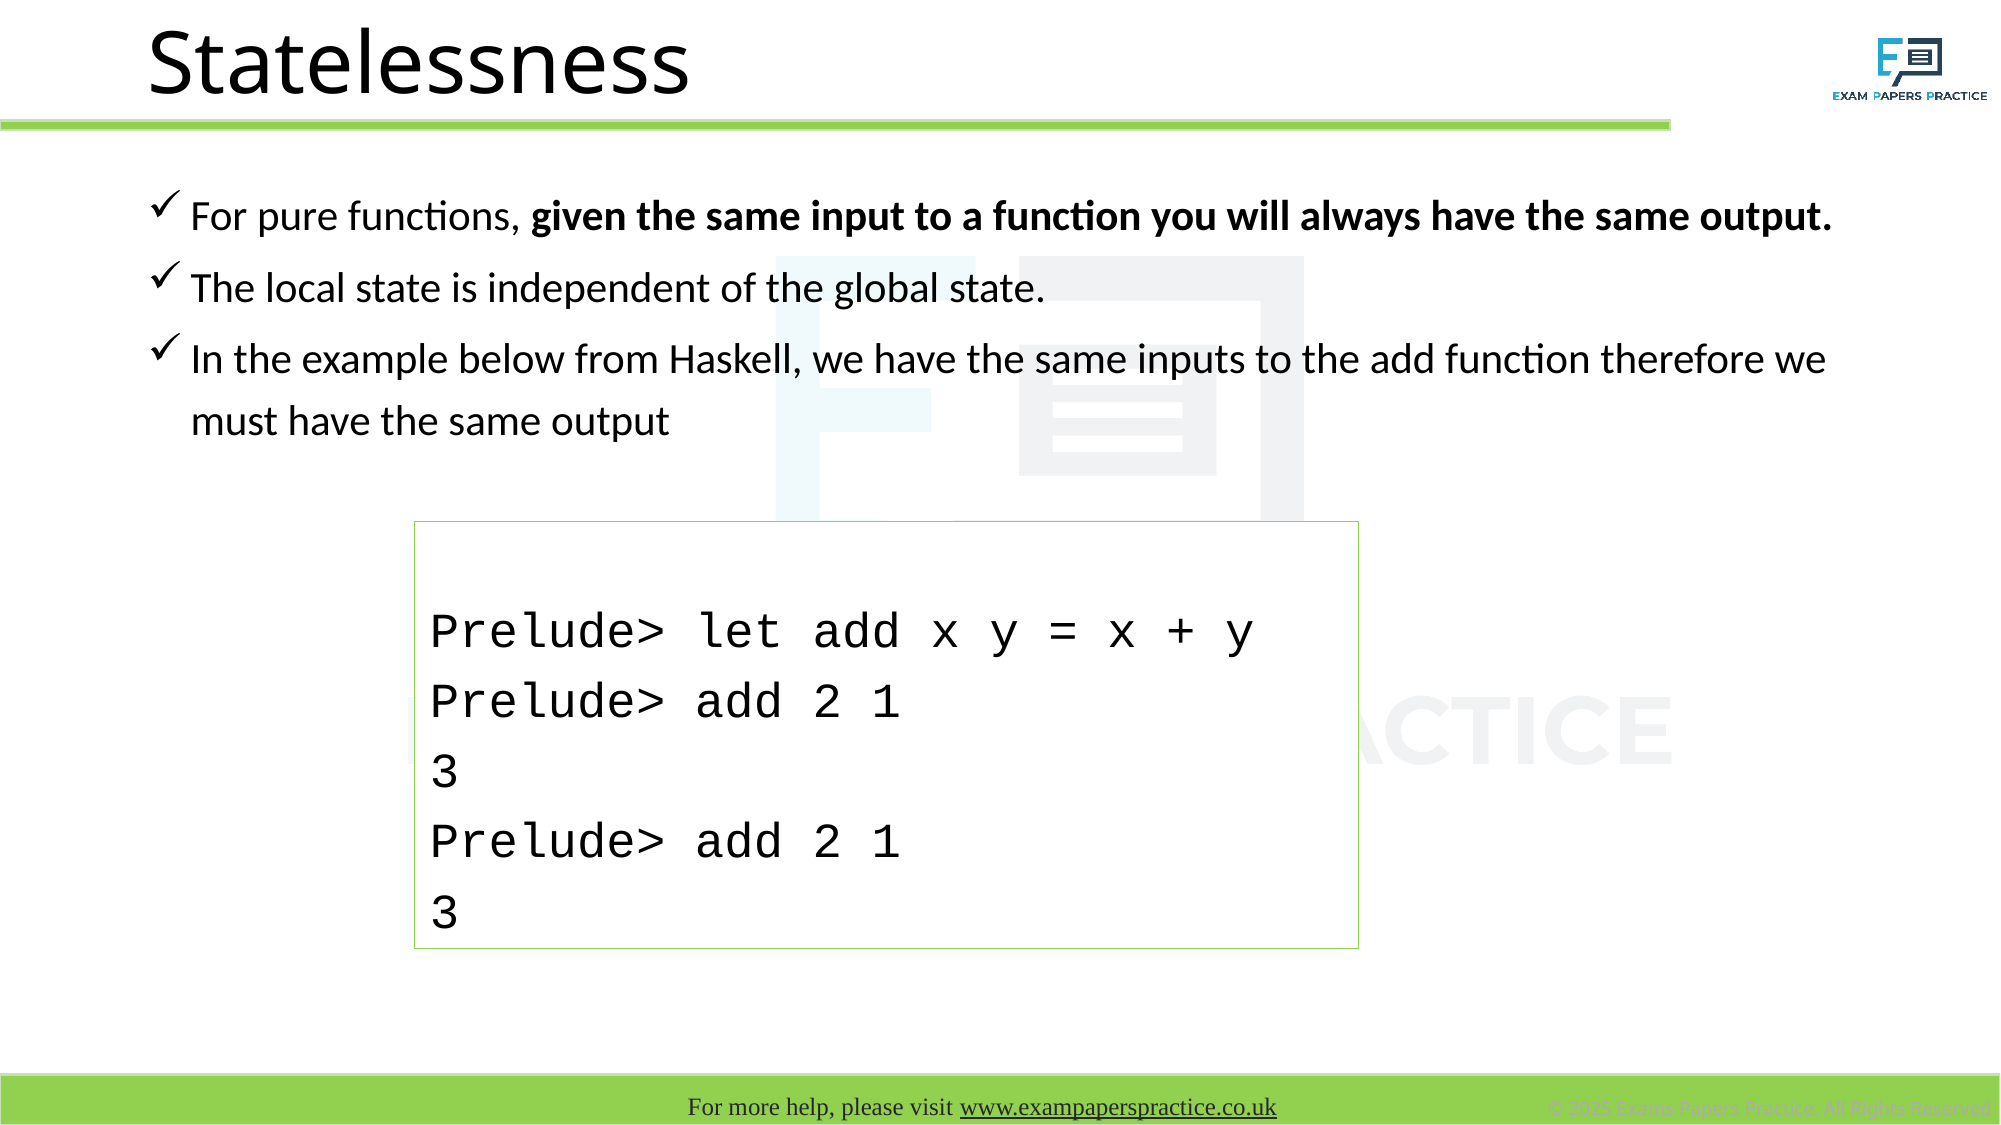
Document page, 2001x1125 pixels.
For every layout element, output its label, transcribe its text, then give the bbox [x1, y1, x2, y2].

text_box For pure functions, given the same input to a function you will always have the same output. The local state is independent of the global state. In the example below from Haskell, we have the same inputs to the add function therefore we must have the same output [132, 169, 1858, 461]
text_box Prelude> let add x y = x + y Prelude> add 2 1 3 Prelude> add 2 1 3 [414, 521, 1359, 949]
title Statelessness [132, 11, 1858, 121]
